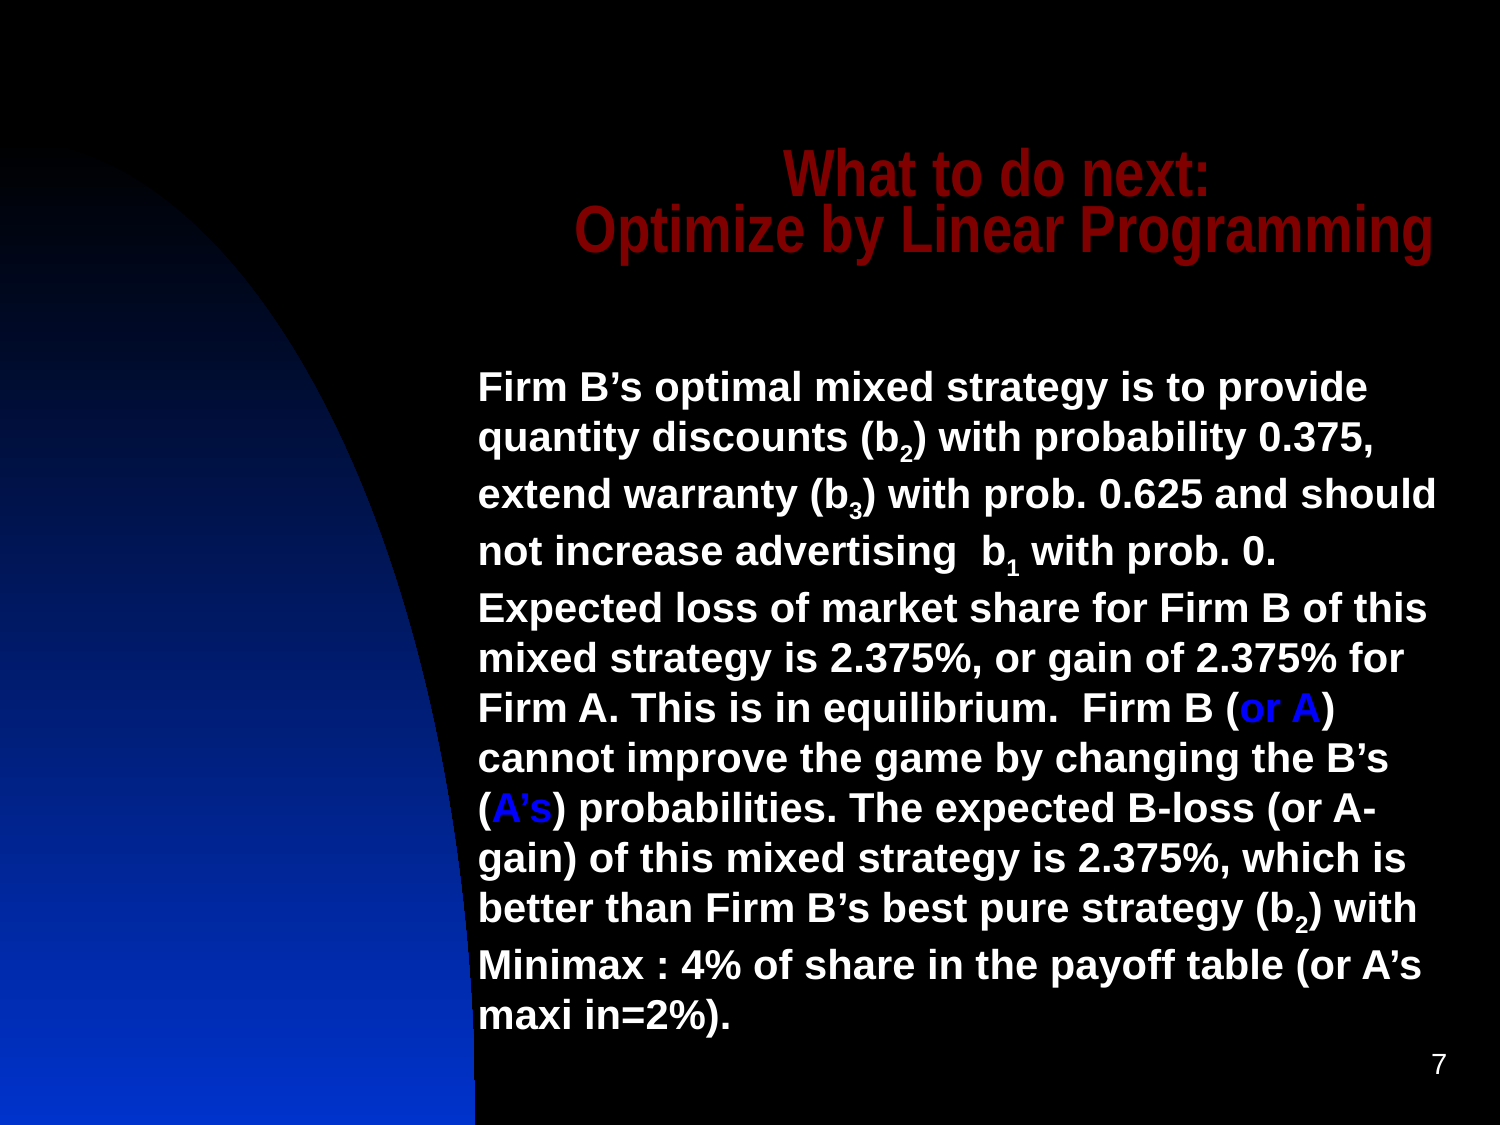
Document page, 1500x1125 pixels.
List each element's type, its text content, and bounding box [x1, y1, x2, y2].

slide_number 7 [1149, 1025, 1463, 1100]
list Firm B’s optimal mixed strategy is to provide quantity discounts (b2) with probability 0.375, extend warranty (b3) with prob. 0.625 and should not increase advertising b1 with prob. 0. Expected loss of market share for Firm B of this mixed strategy is 2.375%, or gain of 2.375% for Firm A. This is in equilibrium. Firm B (or A) cannot improve the game by changing the B’s (A’s) probabilities. The expected B-loss (or A-gain) of this mixed strategy is 2.375%, which is better than Firm B’s best pure strategy (b2) with Minimax : 4% of share in the payoff table (or A’s maxi in=2%). [462, 302, 1463, 1000]
title What to do next: Optimize by Linear Programming [505, 113, 1500, 302]
